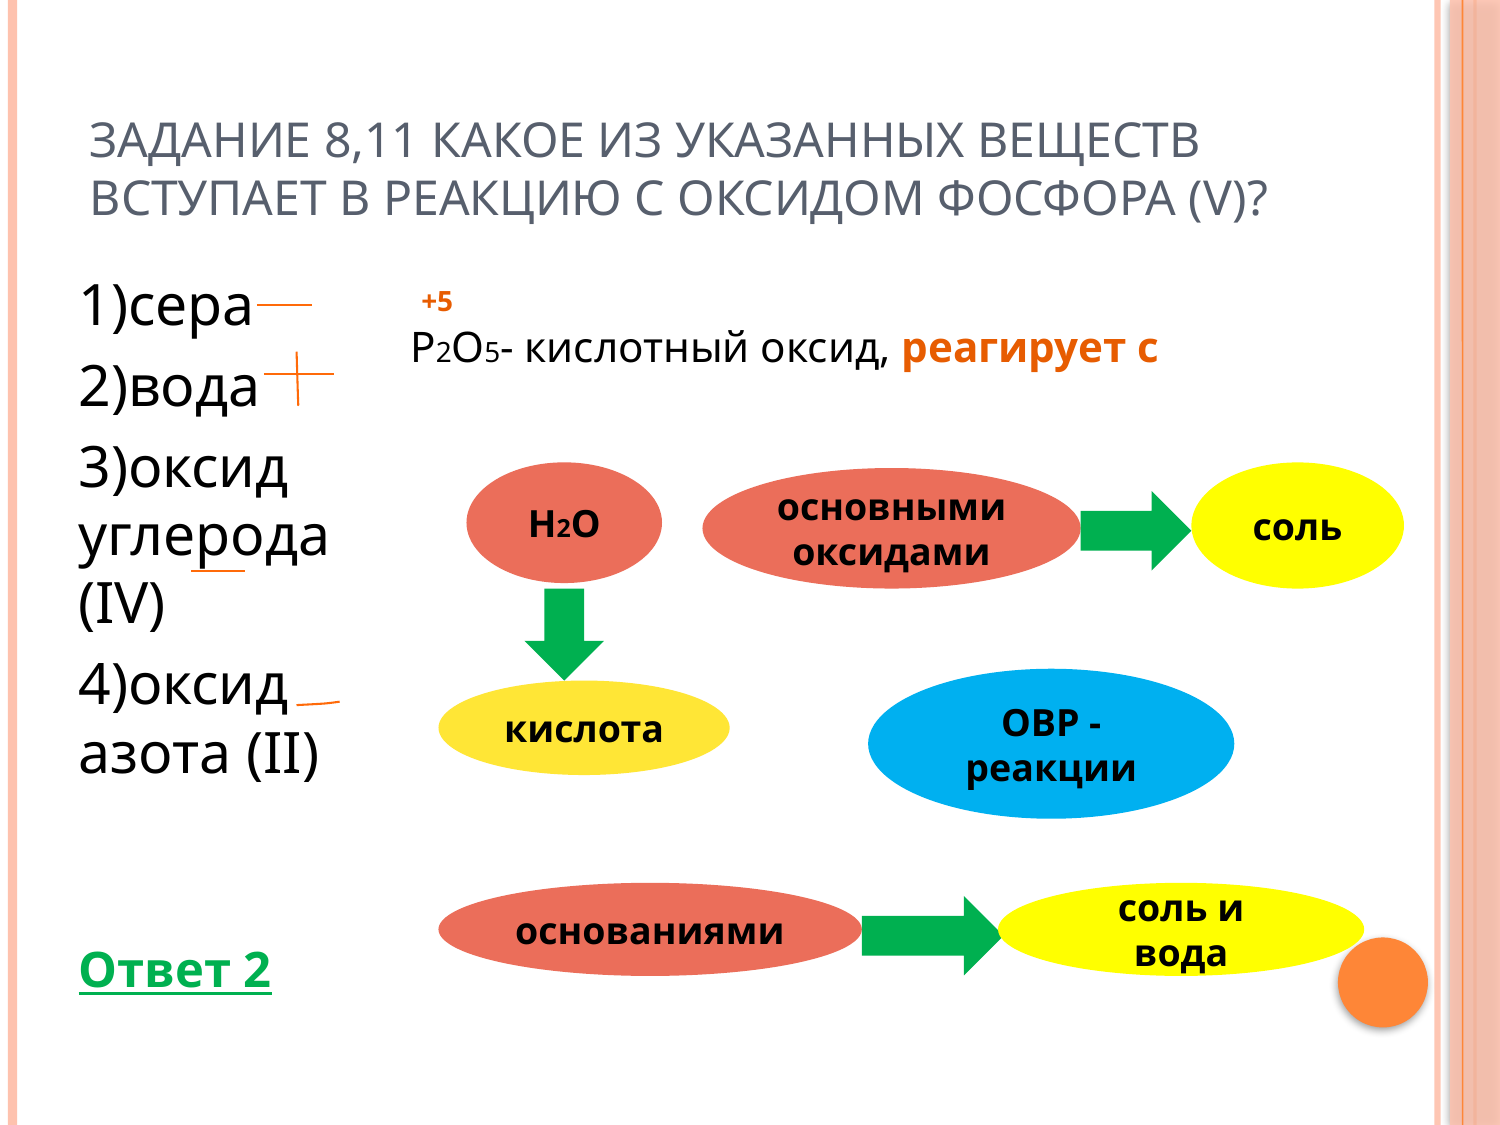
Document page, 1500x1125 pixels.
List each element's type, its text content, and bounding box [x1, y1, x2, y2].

text_box H2O [464, 460, 665, 586]
text_box соль [1189, 460, 1407, 591]
text_box основными оксидами [700, 465, 1078, 591]
list 1)сера 2)вода 3)оксид углерода (IV) 4)оксид азота (II) Ответ 2 [63, 261, 384, 1012]
text_box ОВР -реакции [866, 666, 1237, 821]
text_box [295, 351, 300, 407]
title Задание 8,11 Какое из указанных веществ вступает в реакцию с оксидом фосфора (V)? [75, 45, 1300, 233]
text_box кислота [436, 678, 732, 778]
text_box [296, 700, 340, 707]
text_box [522, 586, 606, 679]
text_box соль и вода [995, 880, 1367, 979]
text_box [1078, 489, 1190, 573]
text_box [859, 894, 1001, 978]
text_box основаниями [436, 880, 859, 979]
list +5 P2O5- кислотный оксид, реагирует с [395, 262, 1400, 379]
